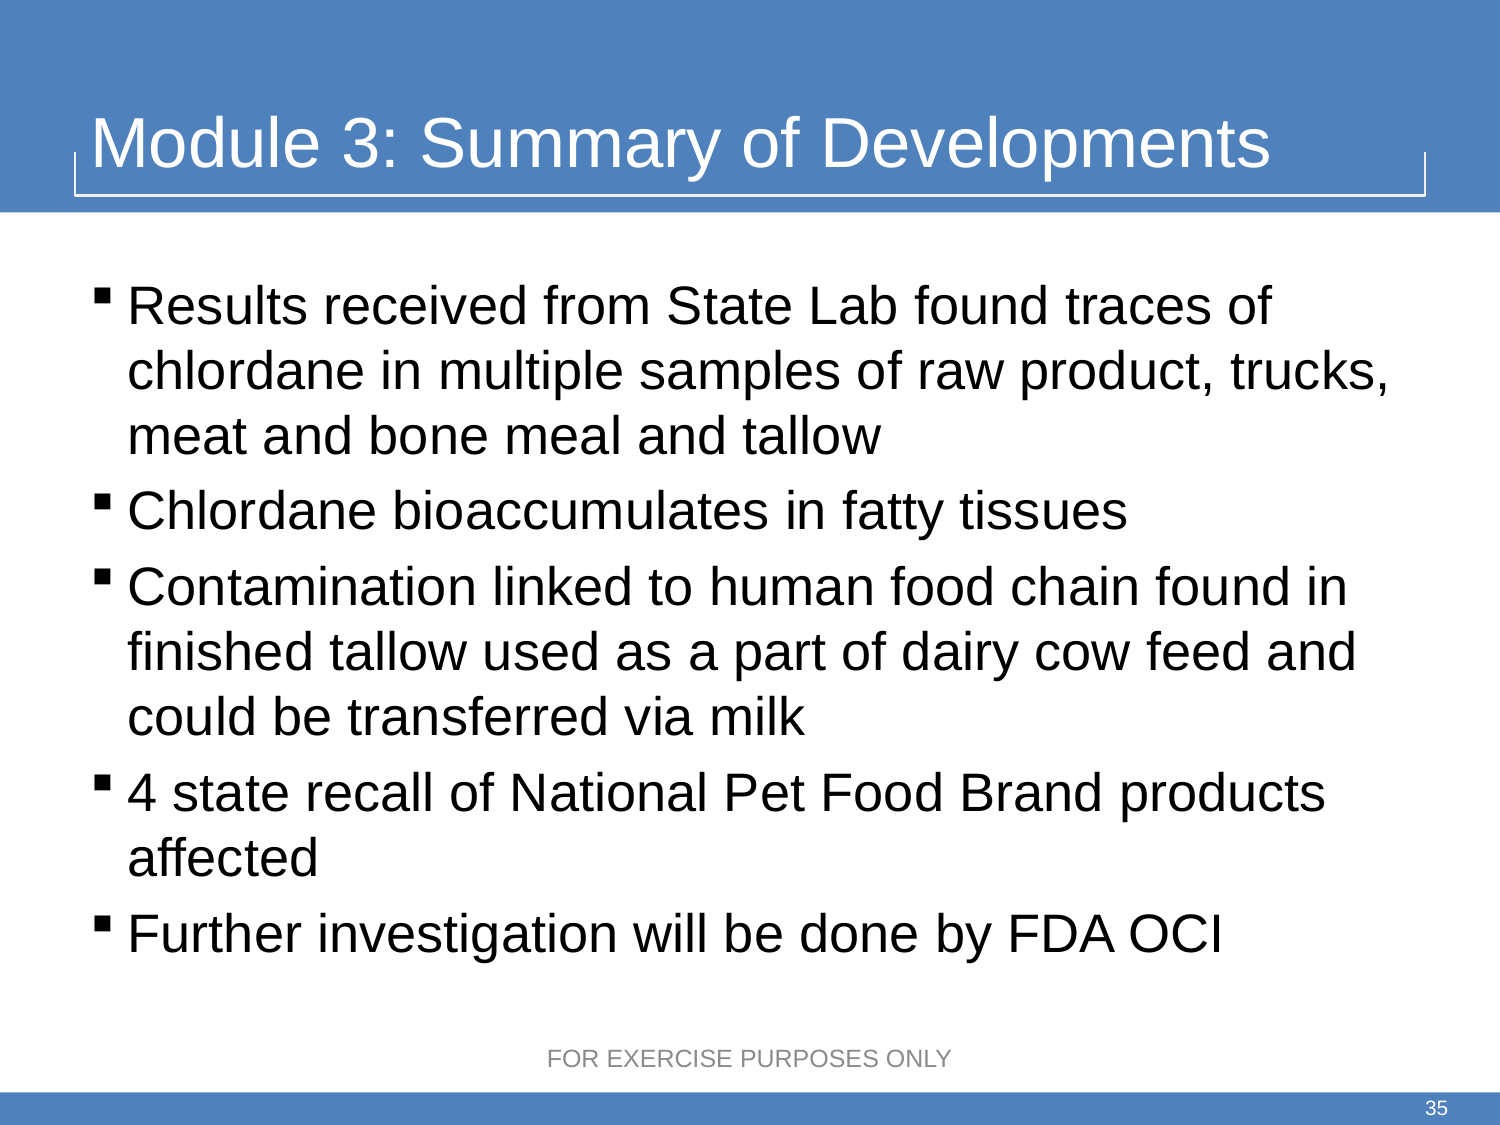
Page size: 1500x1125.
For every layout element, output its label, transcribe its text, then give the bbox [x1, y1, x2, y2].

title Module 3: Summary of Developments [74, 44, 1426, 233]
list Results received from State Lab found traces of chlordane in multiple samples of raw product, trucks, meat and bone meal and tallow Chlordane bioaccumulates in fatty tissues Contamination linked to human food chain found in finished tallow used as a part of dairy cow feed and could be transferred via milk 4 state recall of National Pet Food Brand products affected Further investigation will be done by FDA OCI [74, 262, 1426, 1006]
footer FOR EXERCISE PURPOSES ONLY [512, 1042, 988, 1103]
